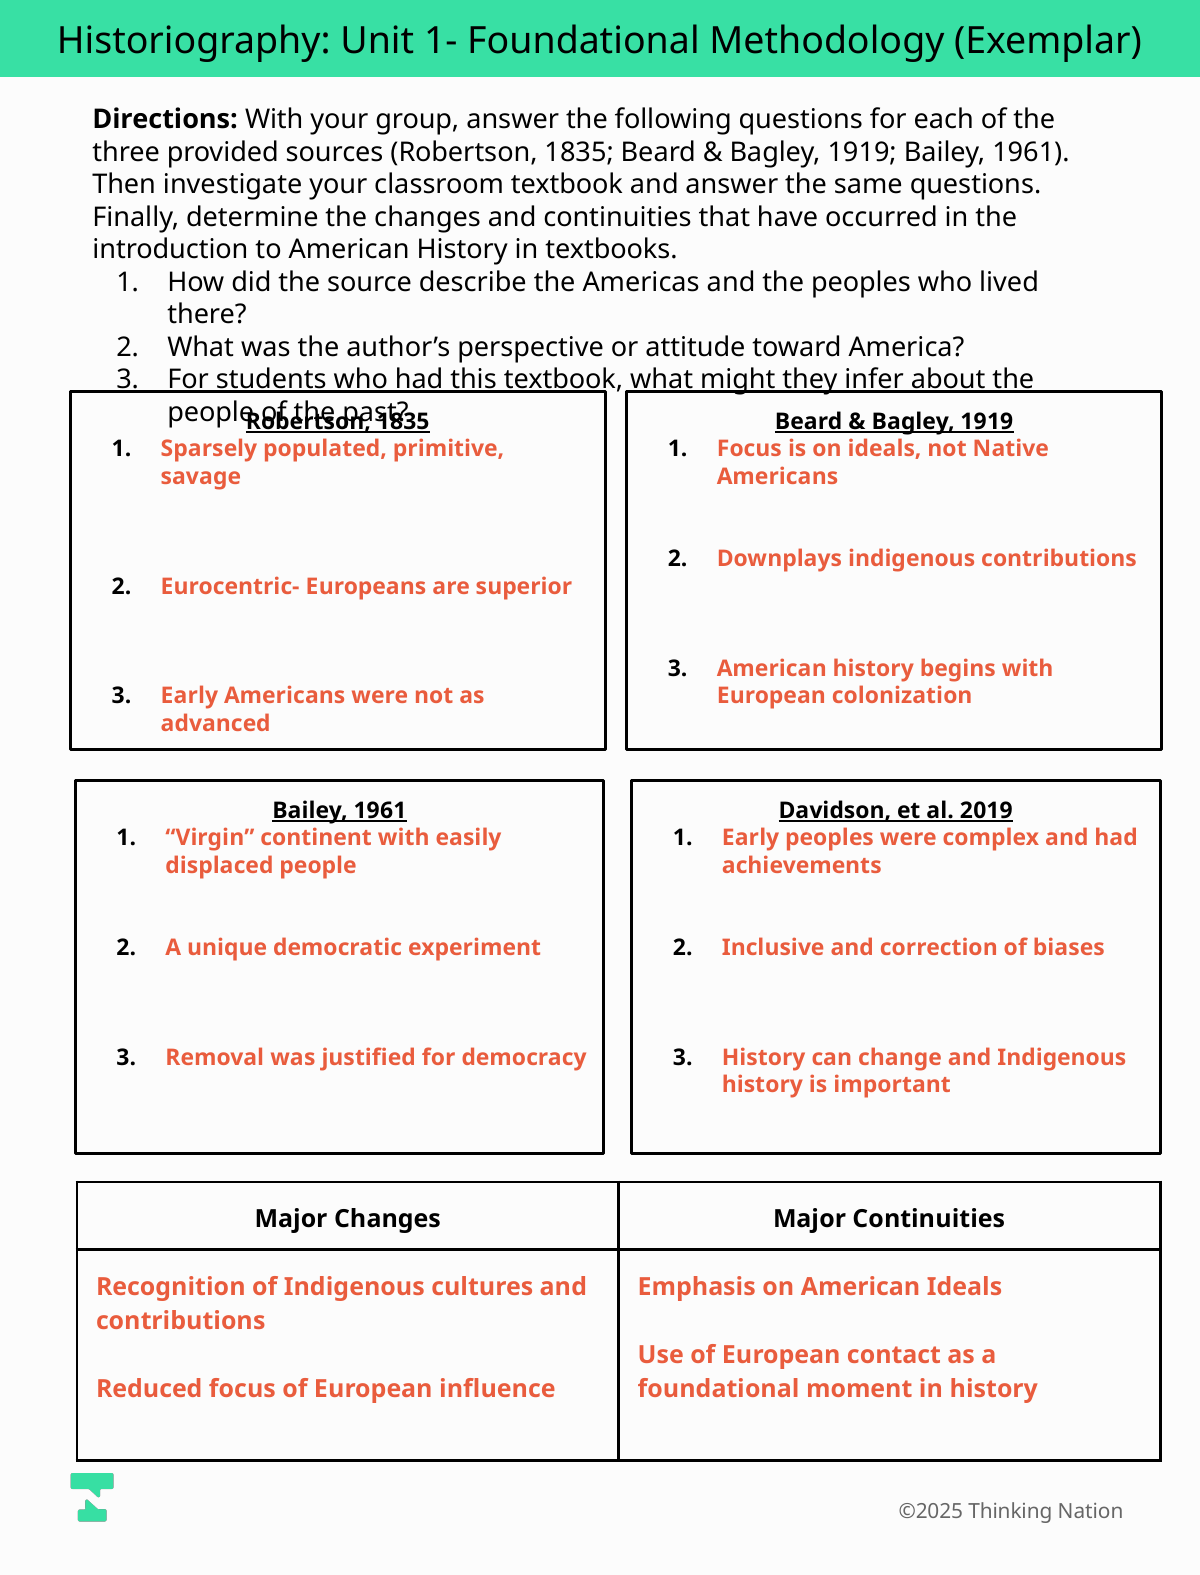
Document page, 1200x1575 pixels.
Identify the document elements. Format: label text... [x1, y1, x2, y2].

text_box Davidson, et al. 2019 Early peoples were complex and had achievements Inclusive and correction of biases History can change and Indigenous history is important [631, 780, 1161, 1154]
table_header Major Continuities [620, 1183, 1159, 1248]
picture [58, 1463, 126, 1531]
text_box Robertson, 1835 Sparsely populated, primitive, savage Eurocentric- Europeans are superior Early Americans were not as advanced [70, 391, 606, 750]
text_box Bailey, 1961 “Virgin” continent with easily displaced people A unique democratic experiment Removal was justified for democracy [75, 780, 604, 1154]
table_cell Emphasis on American Ideals Use of European contact as a foundational moment in history [620, 1251, 1159, 1459]
text_box Historiography: Unit 1- Foundational Methodology (Exemplar) [0, 0, 1200, 77]
text_box ©2025 Thinking Nation [854, 1483, 1139, 1532]
text_box Directions: With your group, answer the following questions for each of the three provided sources (Robertson, 1835; Beard & Bagley, 1919; Bailey, 1961). Then investigate your classroom textbook and answer the same questions. Finally, determine the changes and continuities that have occurred in the introduction to American History in textbooks. How did the source describe the Americas and the peoples who lived there? What was the author’s perspective or attitude toward America? For students who had this textbook, what might they infer about the people of the past? [78, 87, 1138, 441]
table_header Major Changes [78, 1183, 617, 1248]
text_box Beard & Bagley, 1919 Focus is on ideals, not Native Americans Downplays indigenous contributions American history begins with European colonization [626, 391, 1162, 750]
table_cell Recognition of Indigenous cultures and contributions Reduced focus of European influence [78, 1251, 617, 1459]
